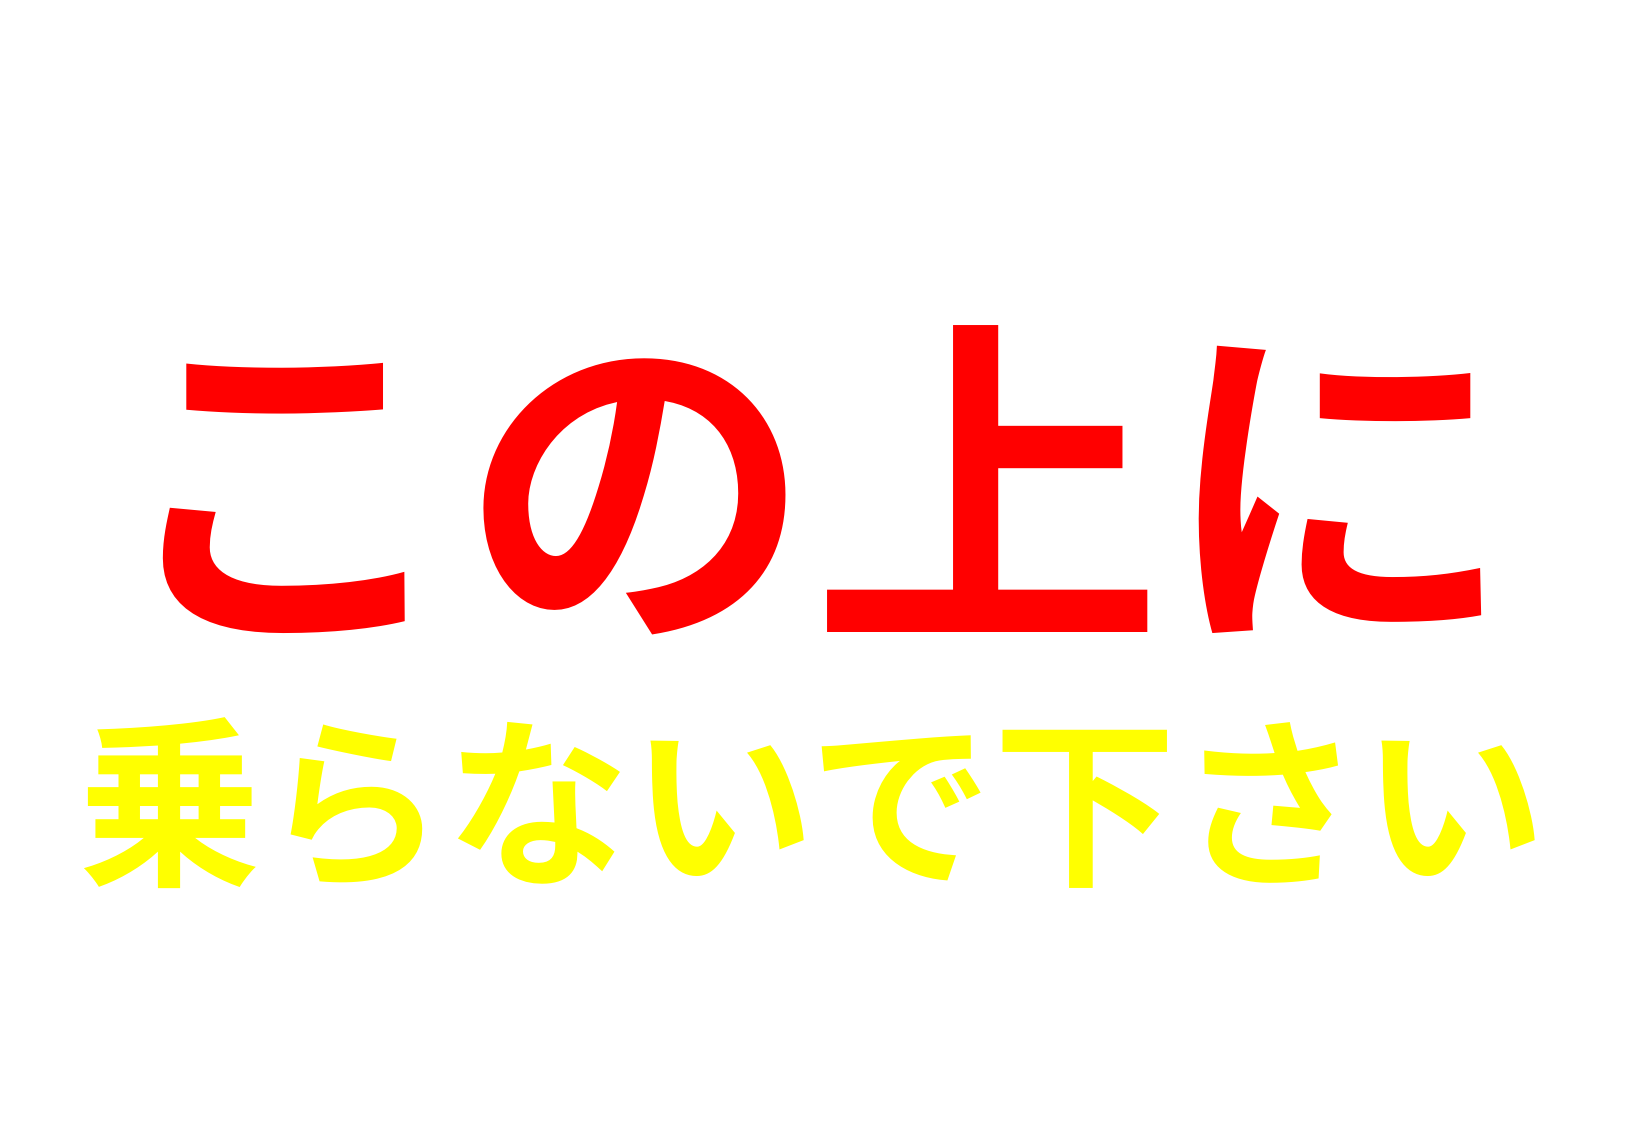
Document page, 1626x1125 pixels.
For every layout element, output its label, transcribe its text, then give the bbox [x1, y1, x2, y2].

text_box この上に 乗らないで下さい [0, 261, 1625, 917]
